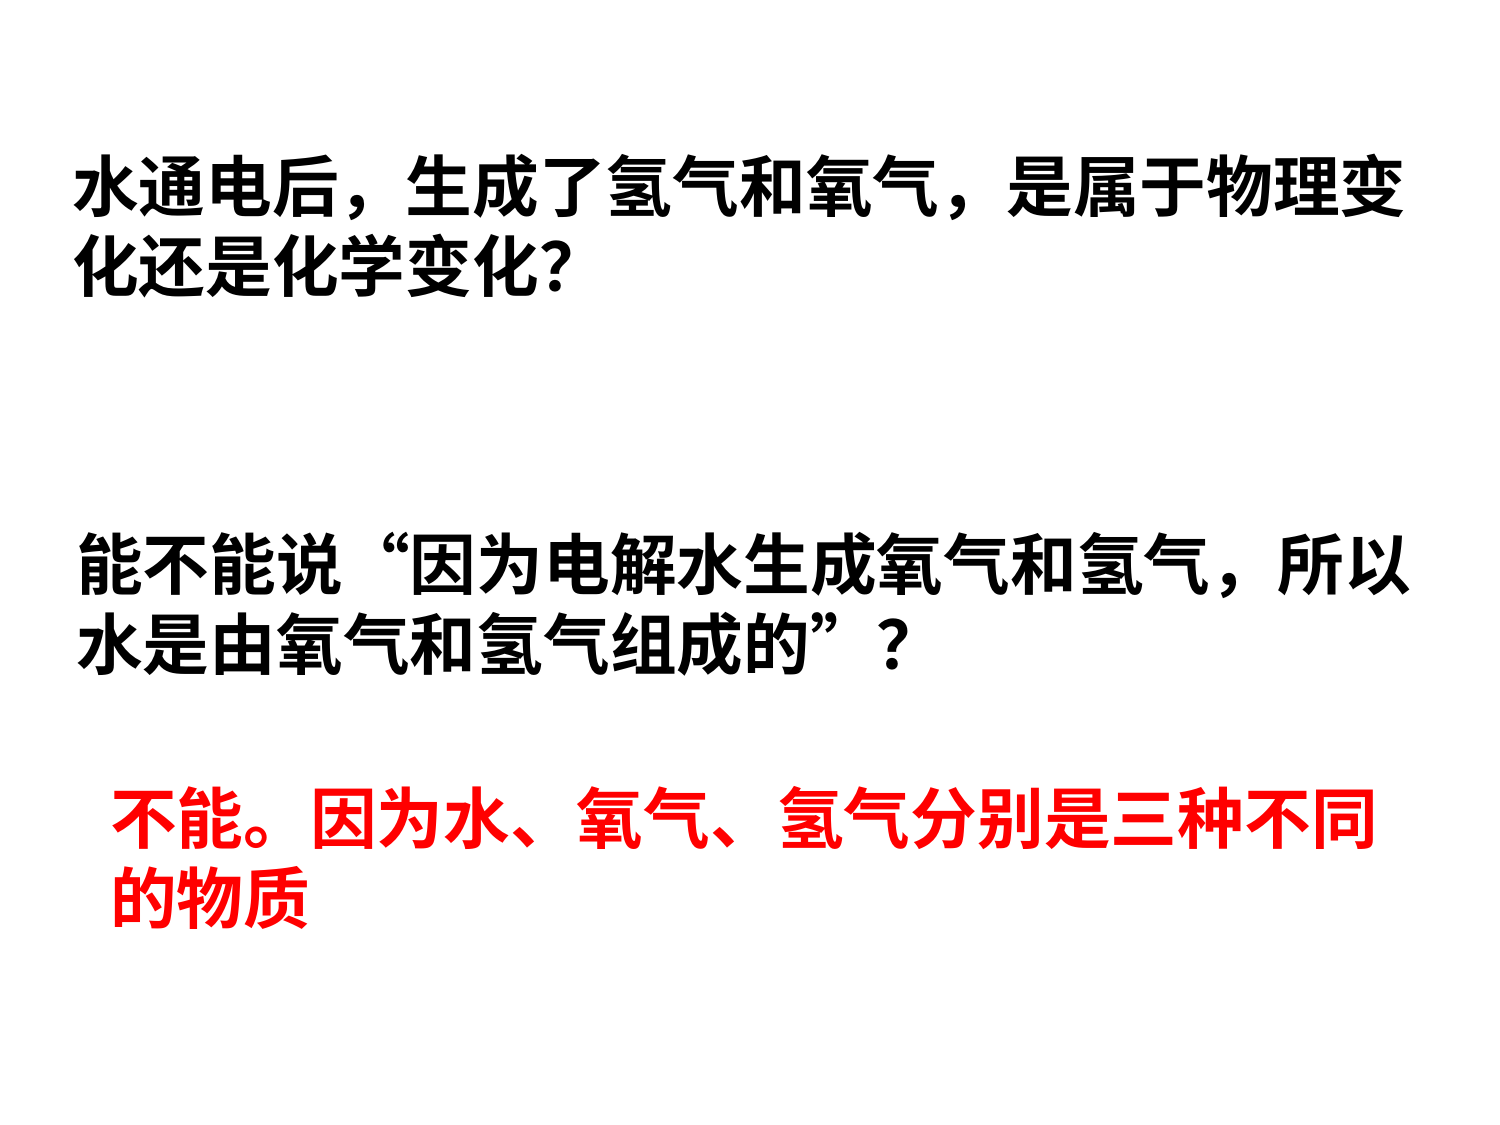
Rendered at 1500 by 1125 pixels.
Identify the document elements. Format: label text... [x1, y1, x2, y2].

text_box 水通电后，生成了氢气和氧气，是属于物理变化还是化学变化？ [57, 137, 1468, 312]
text_box 不能。因为水、氧气、氢气分别是三种不同的物质 [95, 769, 1395, 944]
text_box 能不能说“因为电解水生成氧气和氢气，所以水是由氧气和氢气组成的”？ [61, 515, 1468, 690]
